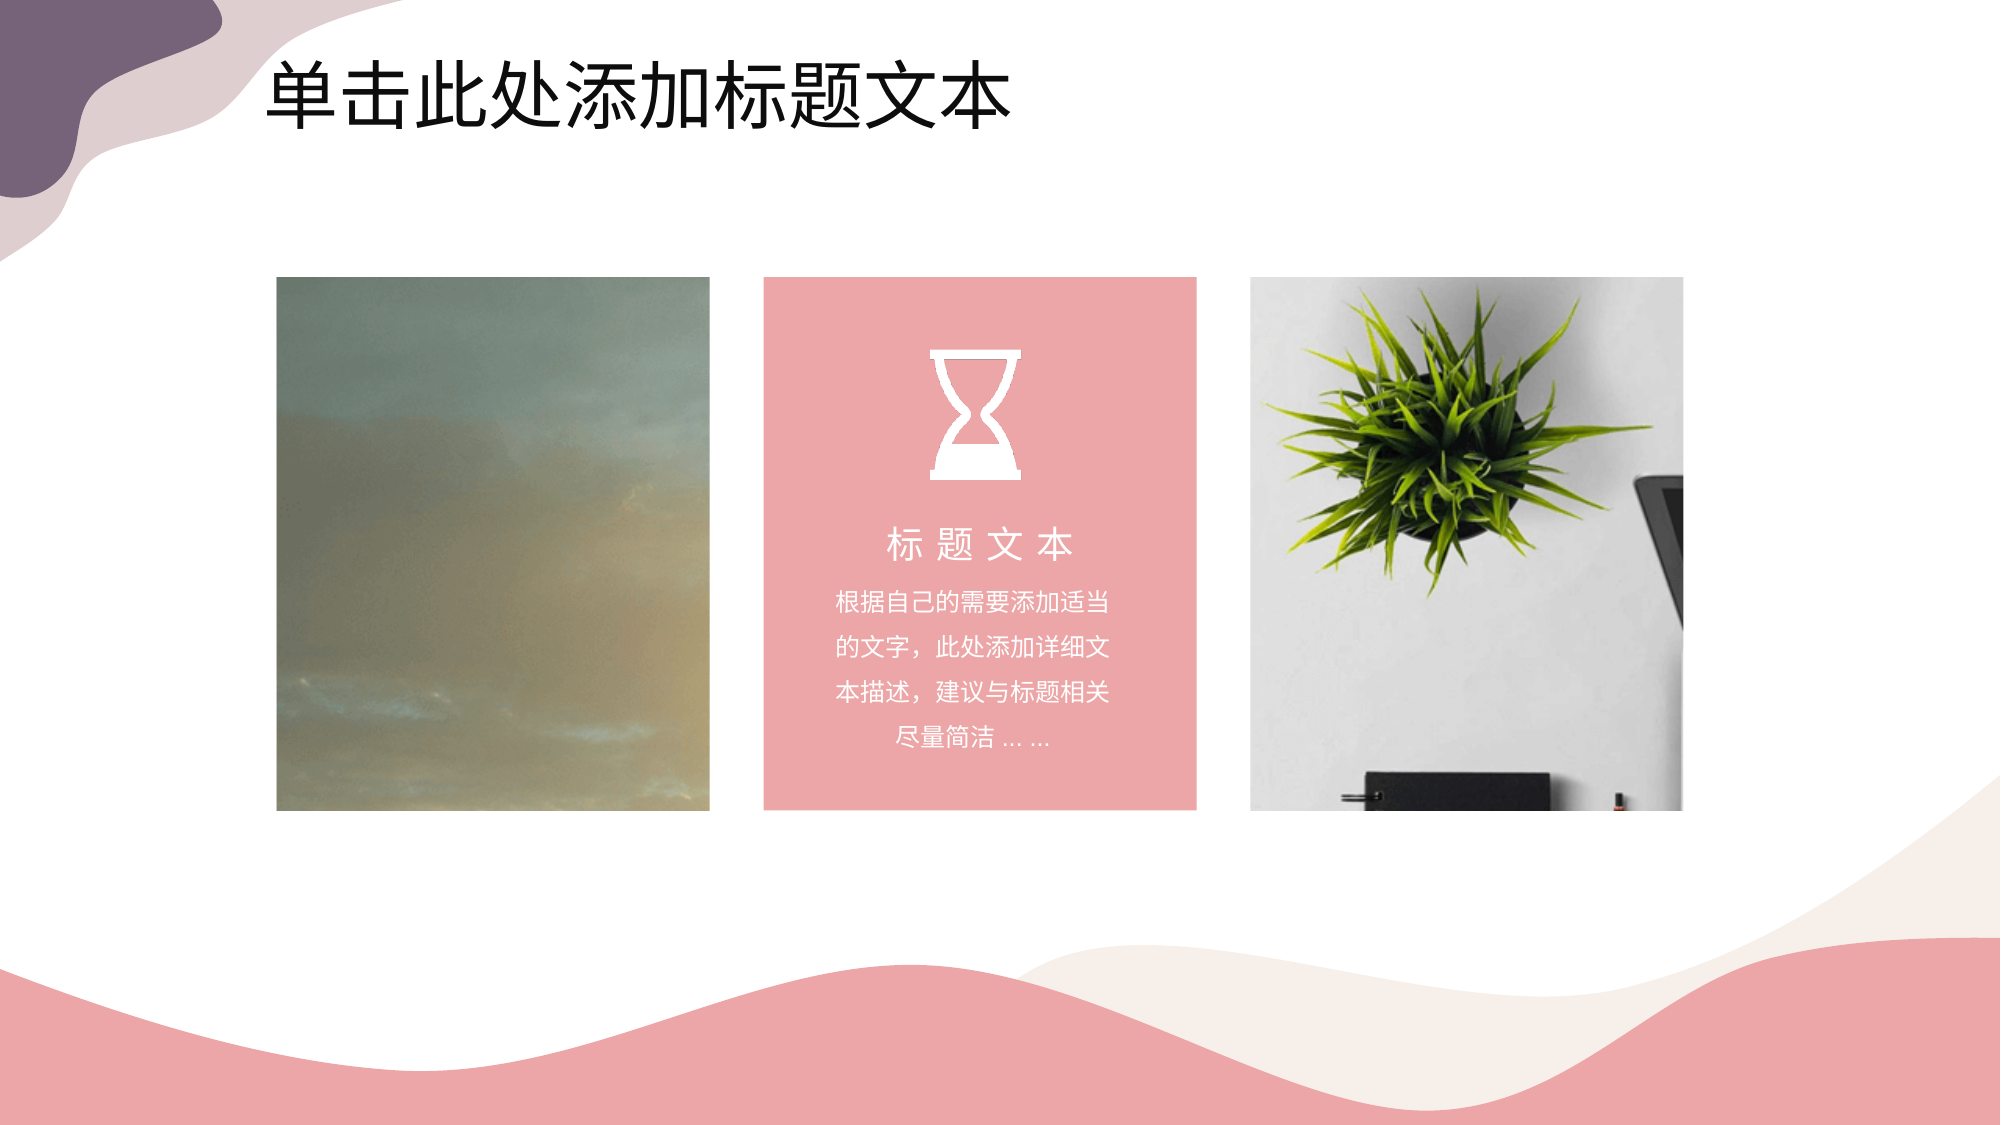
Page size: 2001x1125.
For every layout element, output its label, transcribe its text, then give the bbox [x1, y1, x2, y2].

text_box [763, 277, 1197, 811]
text_box [1249, 276, 1684, 811]
text_box [276, 276, 711, 811]
text_box 单击此处添加标题文本 [248, 41, 1171, 147]
